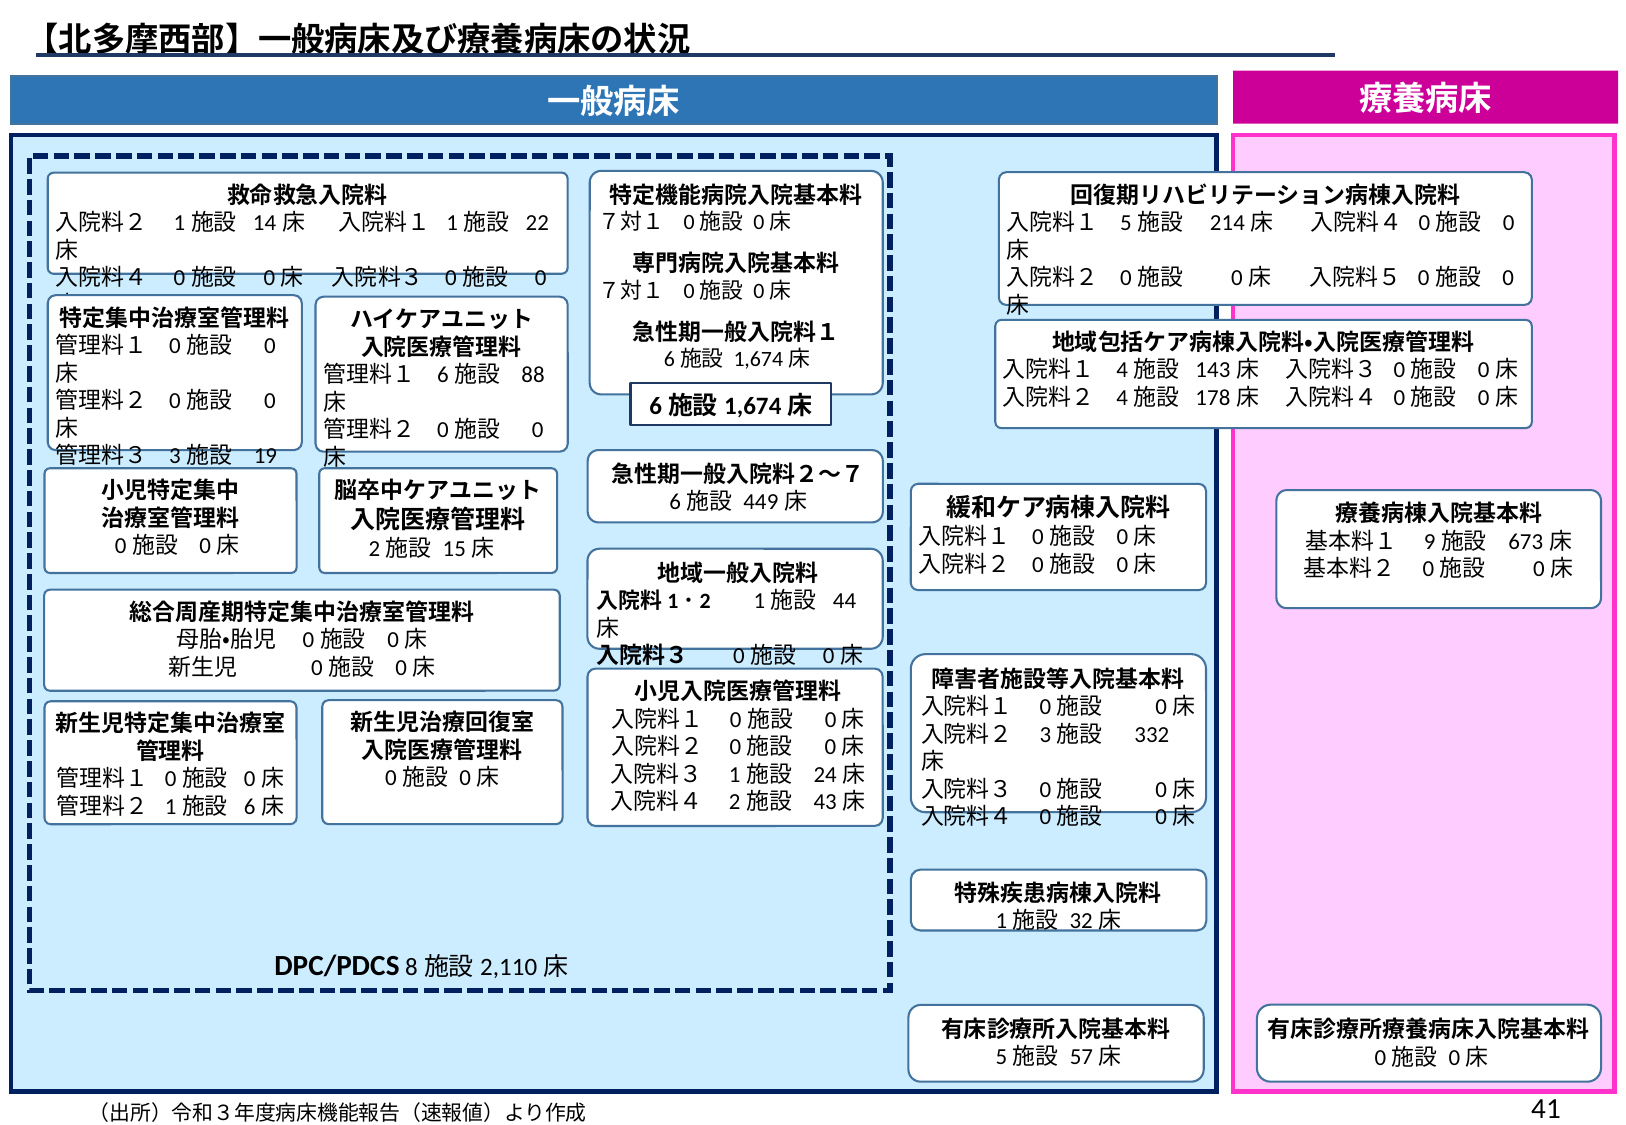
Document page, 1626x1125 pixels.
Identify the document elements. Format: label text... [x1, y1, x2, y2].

text_box 緩和ケア病棟入院料 入院料１ 0施設 0床 入院料２ 0施設 0床 [909, 482, 1208, 592]
text_box 急性期一般入院料２～７ 6施設 449床 [586, 449, 884, 524]
text_box 有床診療所入院基本料 5施設 57床 [907, 1003, 1205, 1083]
text_box 特殊疾患病棟入院料 1施設 32床 [909, 868, 1208, 932]
text_box （出所）令和３年度病床機能報告（速報値）より作成 [74, 1092, 687, 1125]
text_box 障害者施設等入院基本料 入院料１ 0施設 0床 入院料２ 3施設 332床 入院料３ 0施設 0床 入院料４ 0施設 0床 [909, 653, 1208, 814]
slide_number 40 [1210, 1076, 1576, 1125]
text_box 地域包括ケア病棟入院料・入院医療管理料 入院料１ 4施設 143床 入院料３ 0施設 0床 入院料２ 4施設 178床 入院料４ 0施設 0床 [994, 318, 1533, 430]
text_box 療養病棟入院基本料 基本料１ 9施設 673床 基本料２ 0施設 0床 [1275, 489, 1603, 610]
text_box 【北多摩西部】一般病床及び療養病床の状況 [11, 10, 1615, 66]
text_box 有床診療所療養病床入院基本料 0施設 0床 [1255, 1003, 1603, 1083]
text_box 6施設1,674床 [630, 383, 832, 426]
text_box [1232, 134, 1616, 1093]
text_box DPC/PDCS 8施設2,110床 [259, 939, 661, 989]
text_box 小児入院医療管理料 入院料１ 0施設 0床 入院料２ 0施設 0床 入院料３ 1施設 24床 入院料４ 2施設 43床 [586, 667, 884, 828]
text_box 療養病床 [1232, 70, 1619, 125]
text_box 回復期リハビリテーション病棟入院料 入院料１ 5施設 214床 入院料４ 0施設 0床 入院料２ 0施設 0床 入院料５ 0施設 0床 入院料３ 2施設 126床 入院料６ 0施設 0床 [997, 171, 1533, 306]
text_box 一般病床 [10, 75, 1218, 125]
text_box [29, 155, 891, 992]
text_box [10, 134, 1218, 1093]
